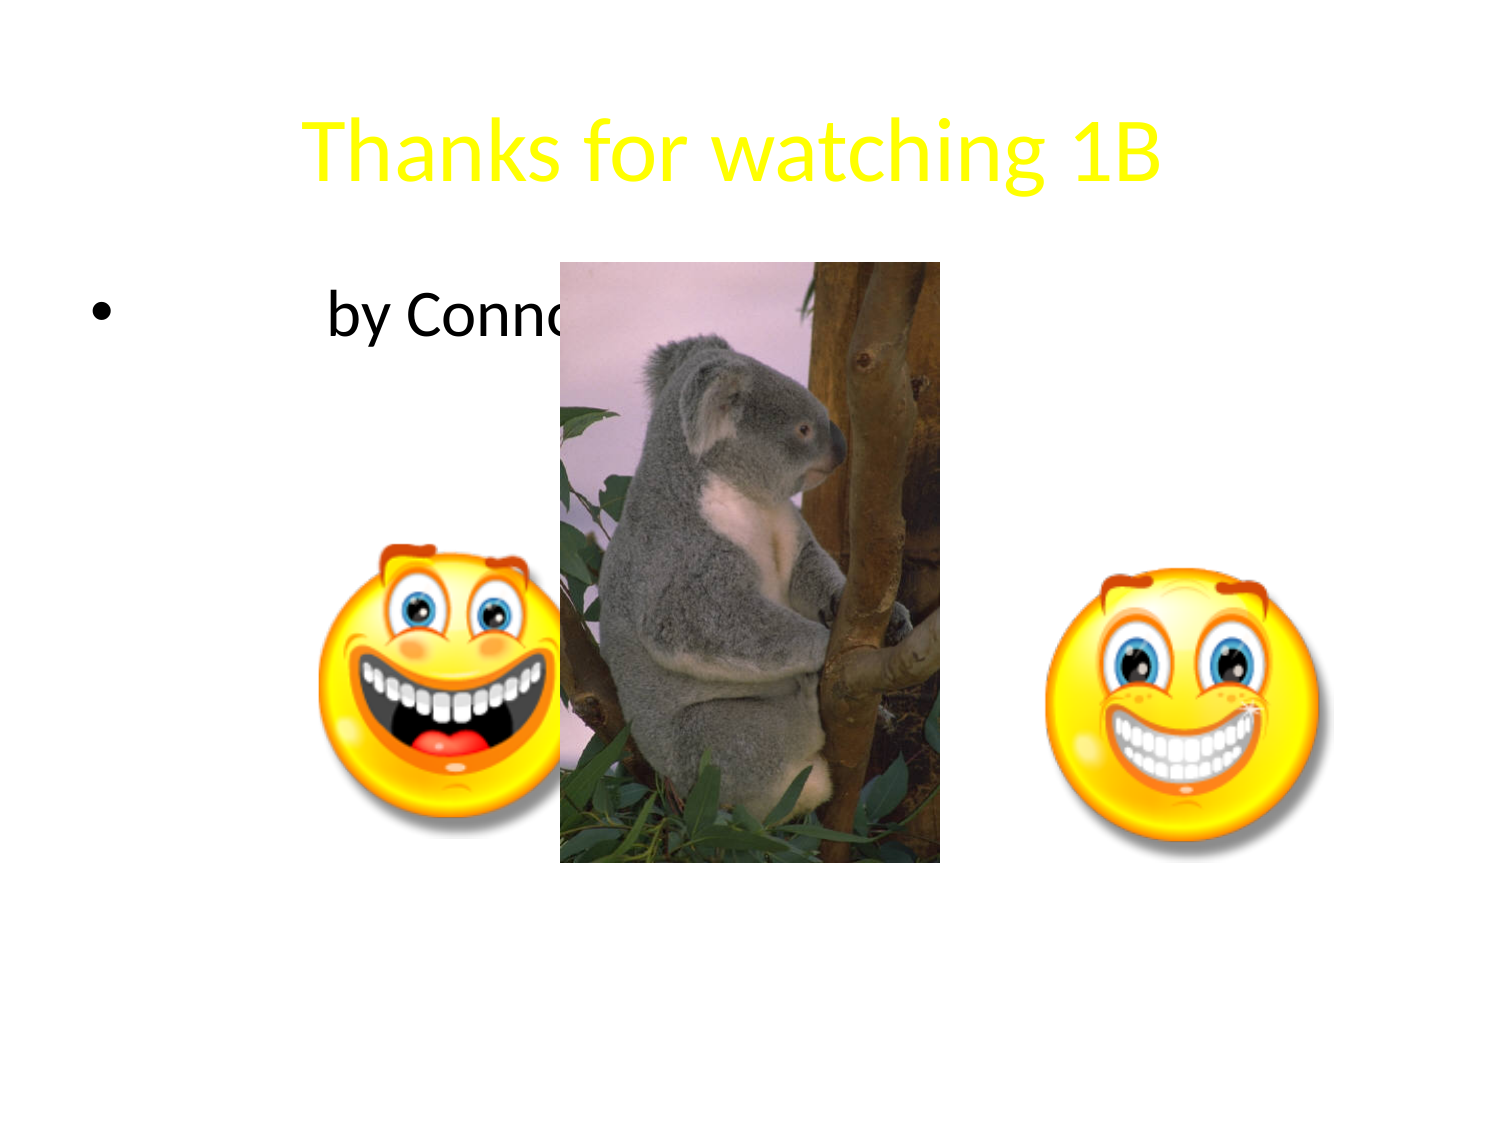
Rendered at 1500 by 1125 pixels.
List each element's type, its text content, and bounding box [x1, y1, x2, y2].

picture [298, 262, 940, 863]
picture [1033, 562, 1334, 863]
title Thanks for watching 1B [41, 45, 1425, 244]
list by Connor [75, 262, 1425, 1005]
